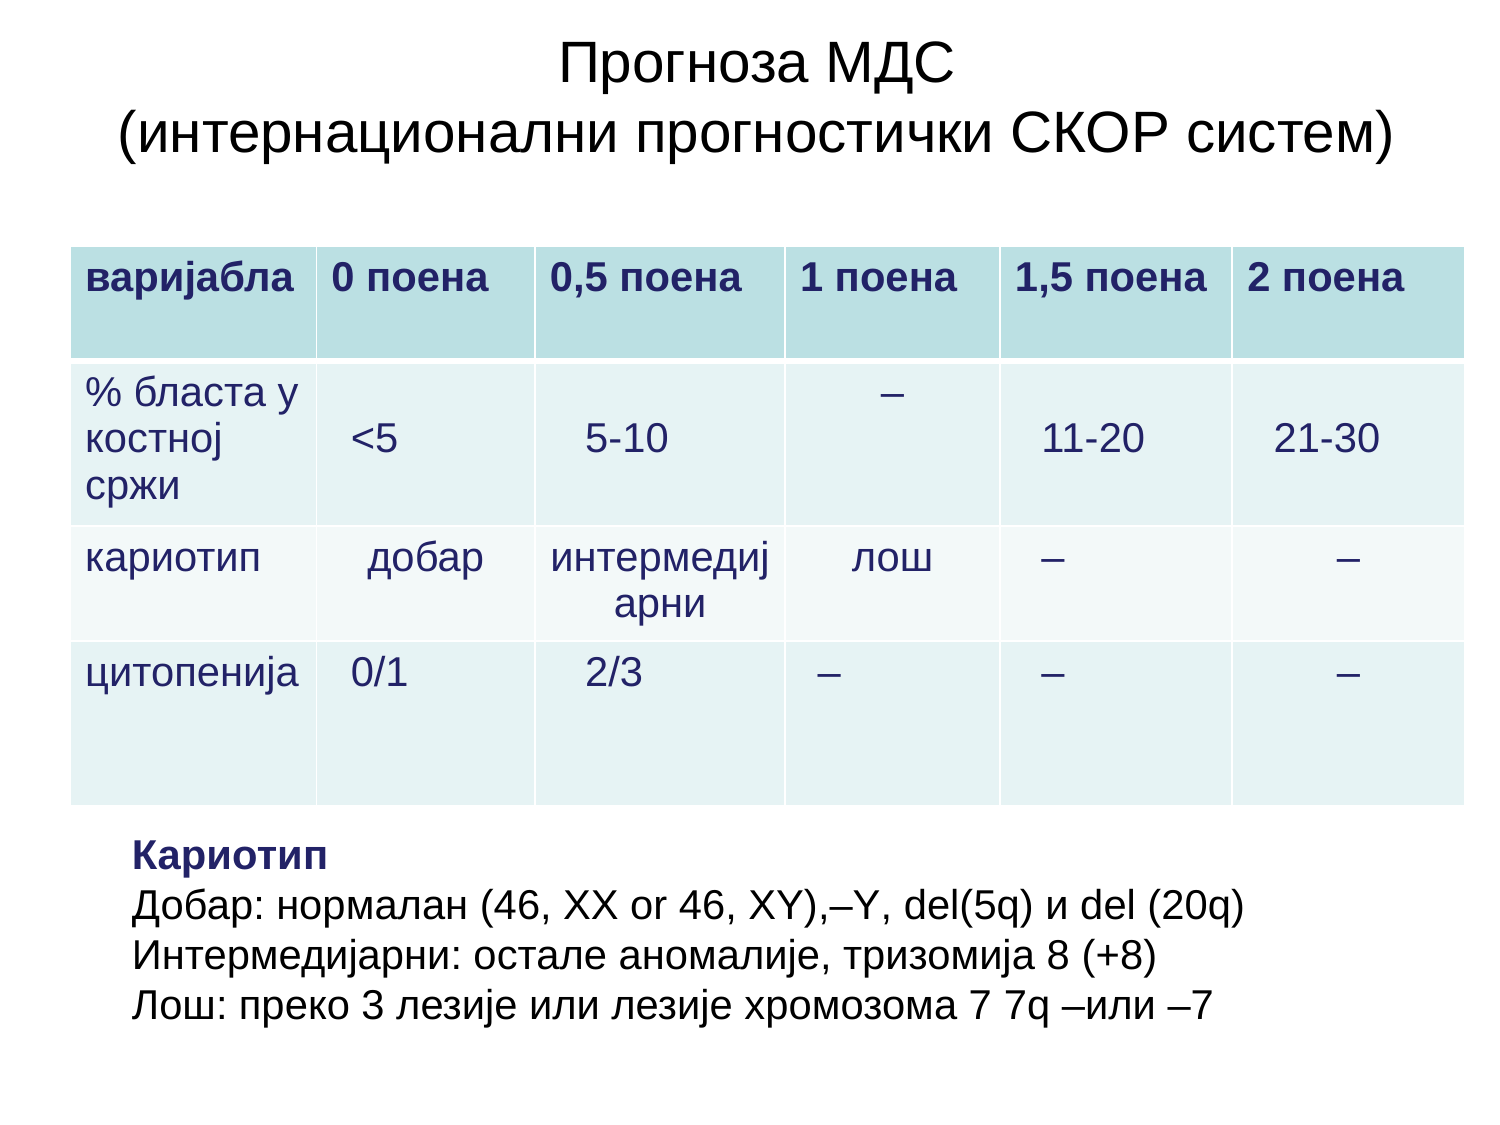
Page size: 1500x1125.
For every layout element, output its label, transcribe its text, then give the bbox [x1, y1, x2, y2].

table_header варијабла [71, 247, 316, 358]
table_cell 21-30 [1233, 364, 1464, 525]
table_header 2 поена [1233, 247, 1464, 358]
table_header 1,5 поена [1001, 247, 1231, 358]
table_header 1 поена [786, 247, 999, 358]
table_cell лош [786, 527, 999, 640]
table_cell – [1233, 642, 1464, 805]
table_cell 0/1 [317, 642, 534, 805]
table_header 0 поена [317, 247, 534, 358]
table_cell кариотип [71, 527, 316, 640]
table_cell – [786, 364, 999, 525]
table_cell – [1001, 642, 1231, 805]
table_cell 5-10 [536, 364, 784, 525]
table_cell 2/3 [536, 642, 784, 805]
table_cell 11-20 [1001, 364, 1231, 525]
table_cell интермедијарни [536, 527, 784, 640]
table_cell <5 [317, 364, 534, 525]
table_header 0,5 поена [536, 247, 784, 358]
title Прогноза МДС (интернационални прогностички СКОР систем) [82, 0, 1432, 188]
table_cell добар [317, 527, 534, 640]
table_cell – [786, 642, 999, 805]
table_cell – [1233, 527, 1464, 640]
table_cell цитопенија [71, 642, 316, 805]
table_cell – [1001, 527, 1231, 640]
table_cell % бласта у костној сржи [71, 364, 316, 525]
text_box Кариотип Добар: нормалан (46, XX or 46, XY),–Y, del(5q) и del (20q) Интермедијарни: остале аномалије, тризомија 8 (+8) Лош: преко 3 лезије или лезије хромозома 7 7q –или –7 [117, 820, 1430, 1125]
